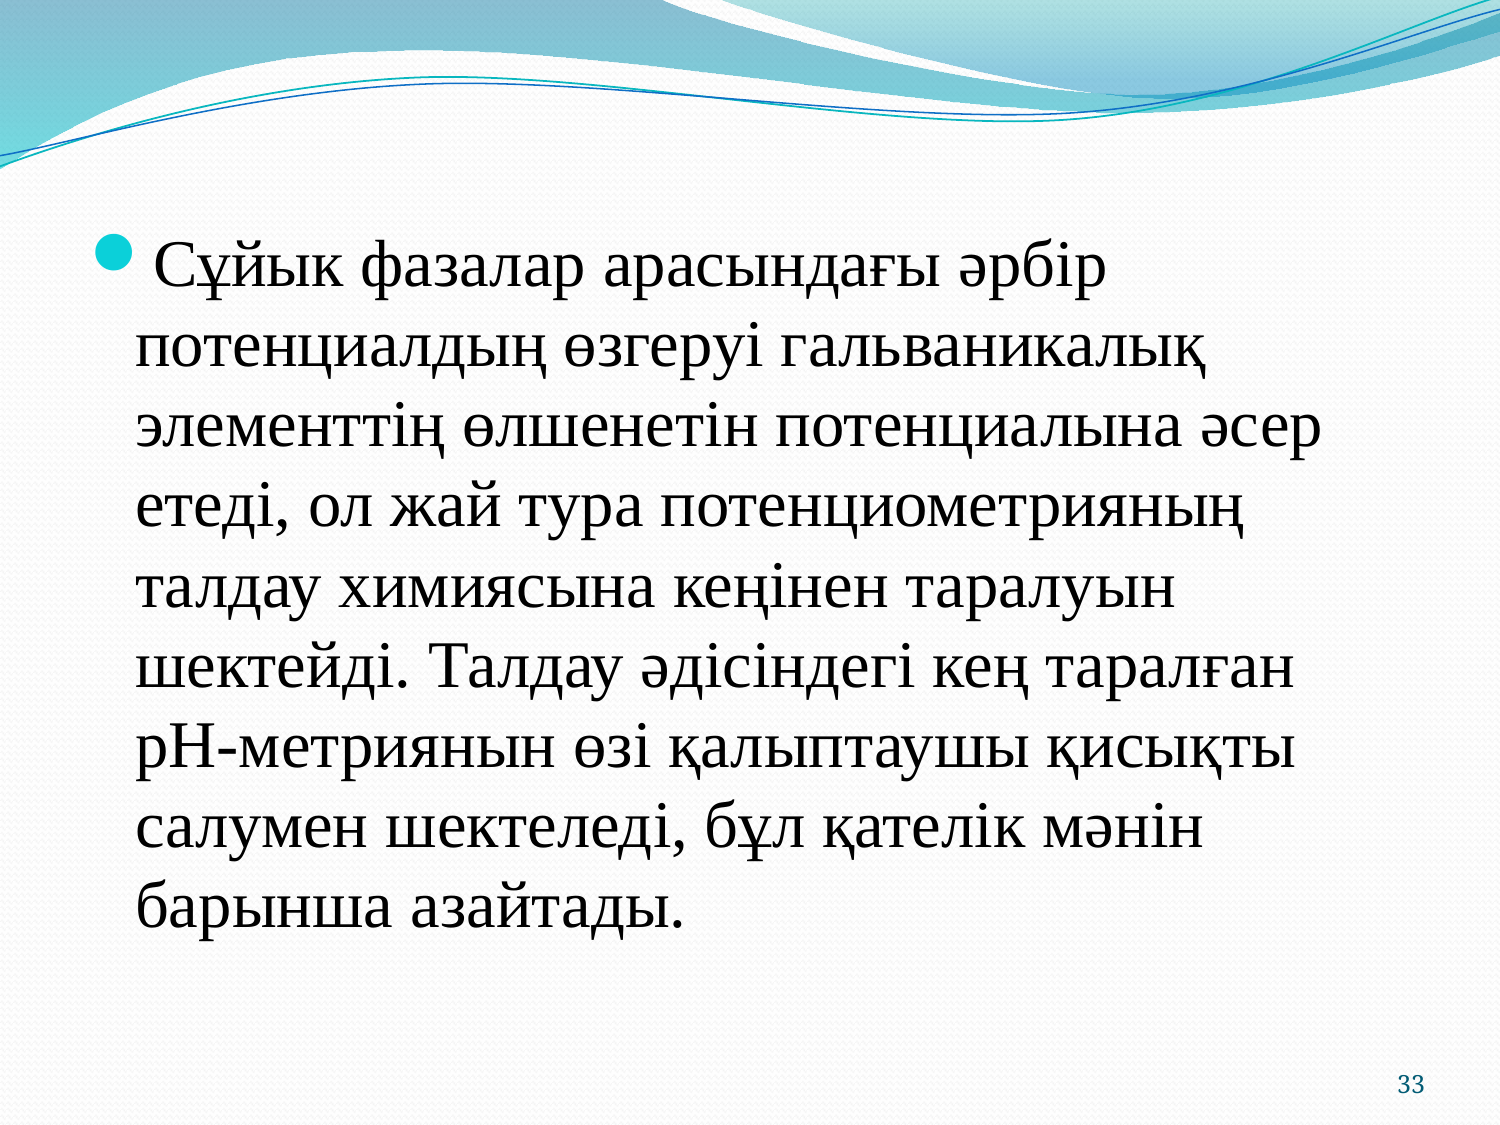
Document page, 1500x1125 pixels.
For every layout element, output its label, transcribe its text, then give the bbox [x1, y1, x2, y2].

slide_number 33 [1299, 1042, 1425, 1103]
list Сұйык фазалар арасындағы әрбір потенциалдың өзгеруі гальваникалық элементтің өлшенетін потенциалына әсер етеді, ол жай тура потенциометрияның талдау химиясына кеңінен таралуын шектейді. Талдау әдісіндегі кең таралған рН-метриянын өзі қалыптаушы қисықты салумен шектеледі, бұл қателік мәнін барынша азайтады. [74, 212, 1426, 1038]
